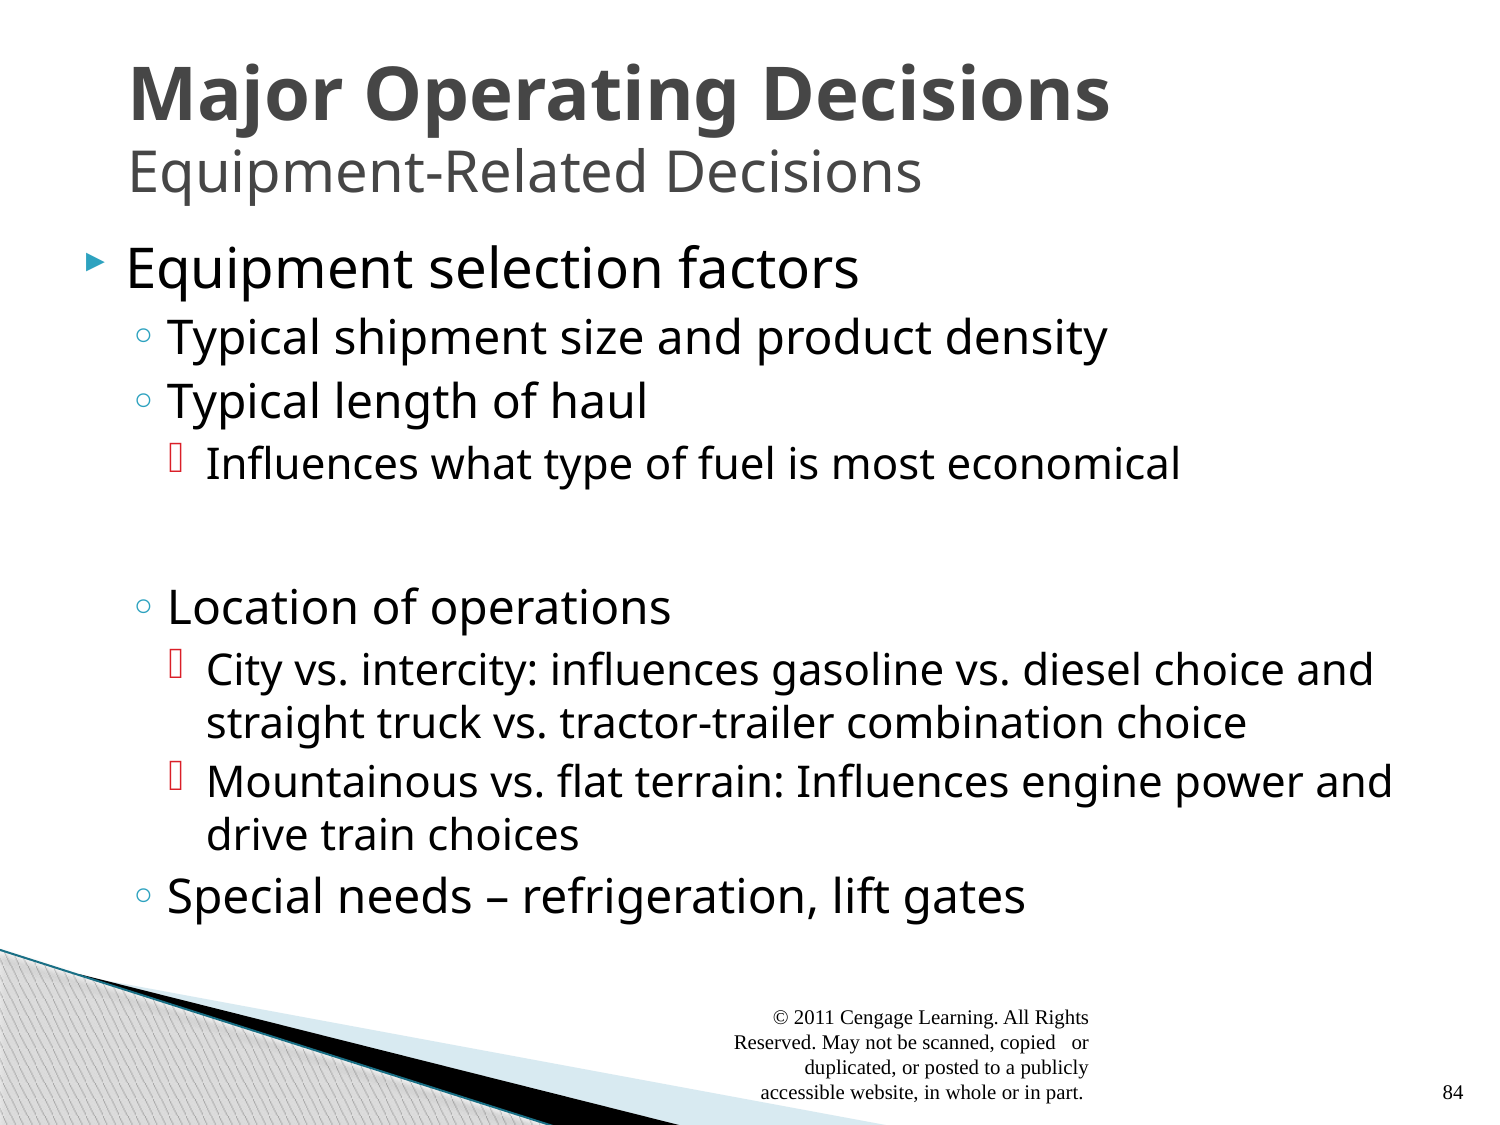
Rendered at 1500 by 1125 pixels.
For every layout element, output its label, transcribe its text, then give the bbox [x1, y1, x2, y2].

footer © 2011 Cengage Learning. All Rights Reserved. May not be scanned, copied or duplicated, or posted to a publicly accessible website, in whole or in part. [718, 1051, 1105, 1112]
slide_number 84 [1418, 1051, 1479, 1112]
title Major Operating Decisions Equipment-Related Decisions [112, 37, 1388, 213]
list Equipment selection factors Typical shipment size and product density Typical length of haul Influences what type of fuel is most economical Location of operations City vs. intercity: influences gasoline vs. diesel choice and straight truck vs. tractor-trailer combination choice Mountainous vs. flat terrain: Influences engine power and drive train choices Special needs – refrigeration, lift gates [49, 224, 1426, 1001]
